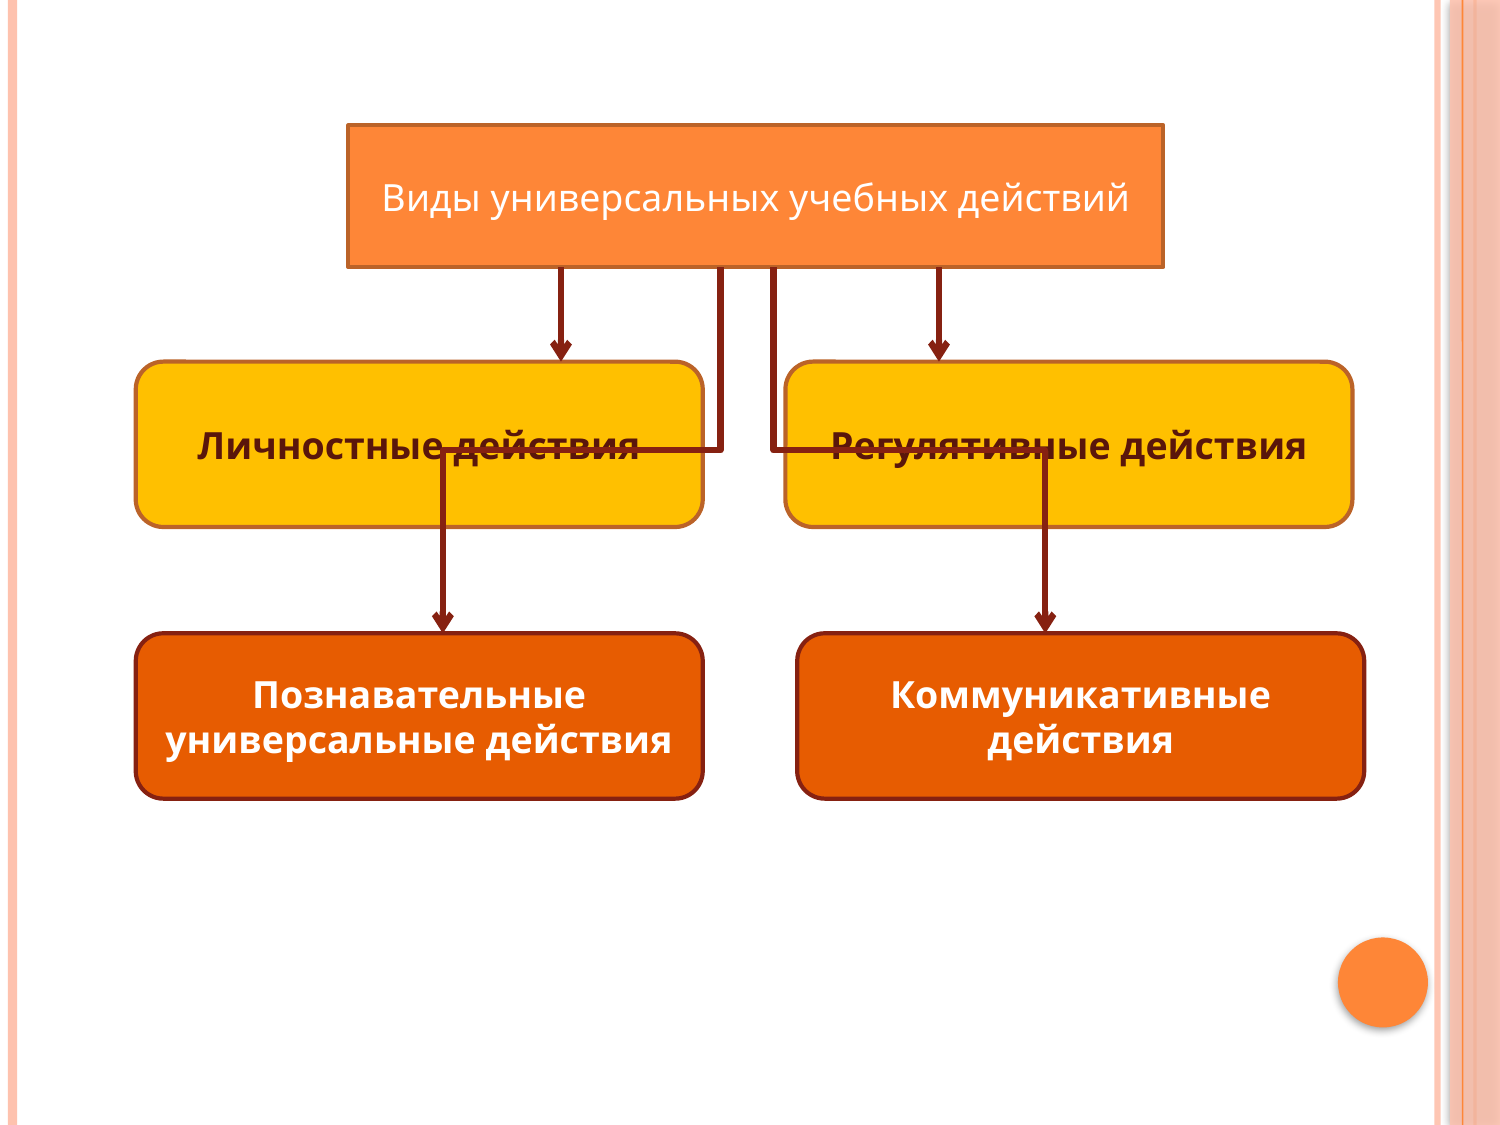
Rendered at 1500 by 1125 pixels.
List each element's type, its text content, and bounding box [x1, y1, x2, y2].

text_box Познавательные универсальные действия [133, 631, 705, 801]
text_box Личностные действия [133, 359, 392, 530]
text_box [725, 313, 1094, 587]
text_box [398, 310, 766, 590]
text_box Коммуникативные действия [795, 631, 1367, 801]
text_box Регулятивные действия [1099, 359, 1355, 530]
text_box Виды универсальных учебных действий [346, 123, 1165, 269]
